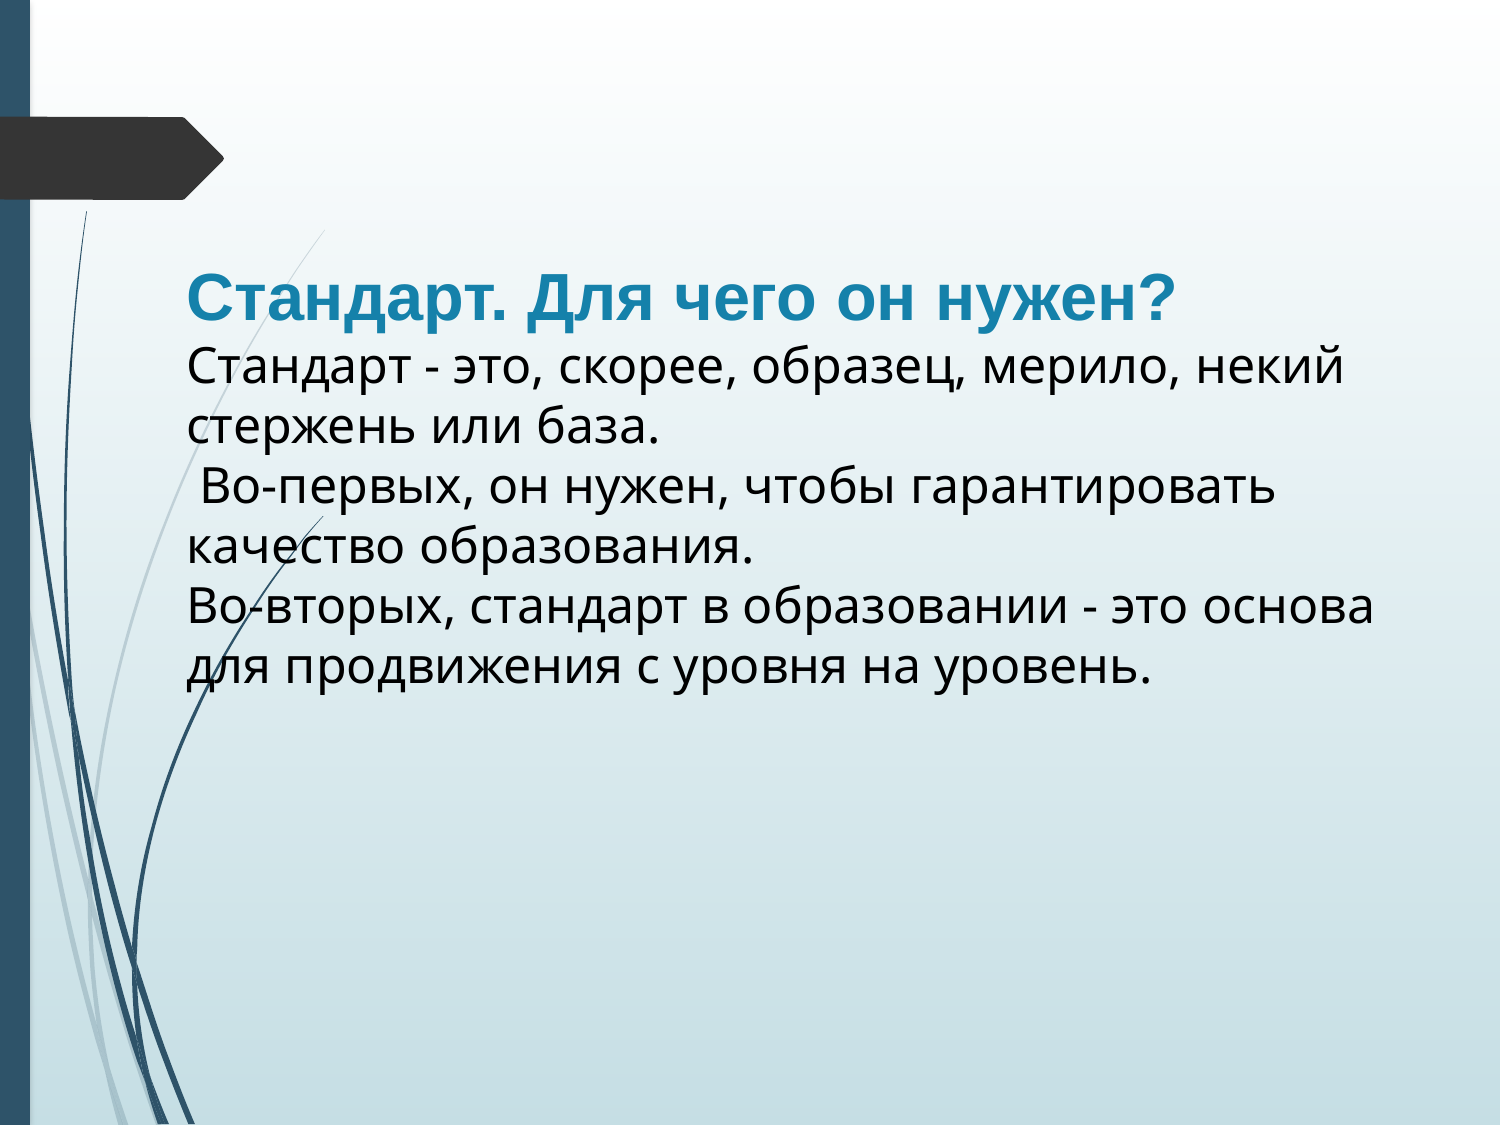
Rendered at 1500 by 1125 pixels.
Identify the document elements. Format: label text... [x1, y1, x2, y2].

text_box Стандарт. Для чего он нужен? Стандарт - это, скорее, образец, мерило, некий стержень или база. Во-первых, он нужен, чтобы гарантировать качество образования. Во-вторых, стандарт в образовании - это основа для продвижения с уровня на уровень. [171, 246, 1453, 741]
